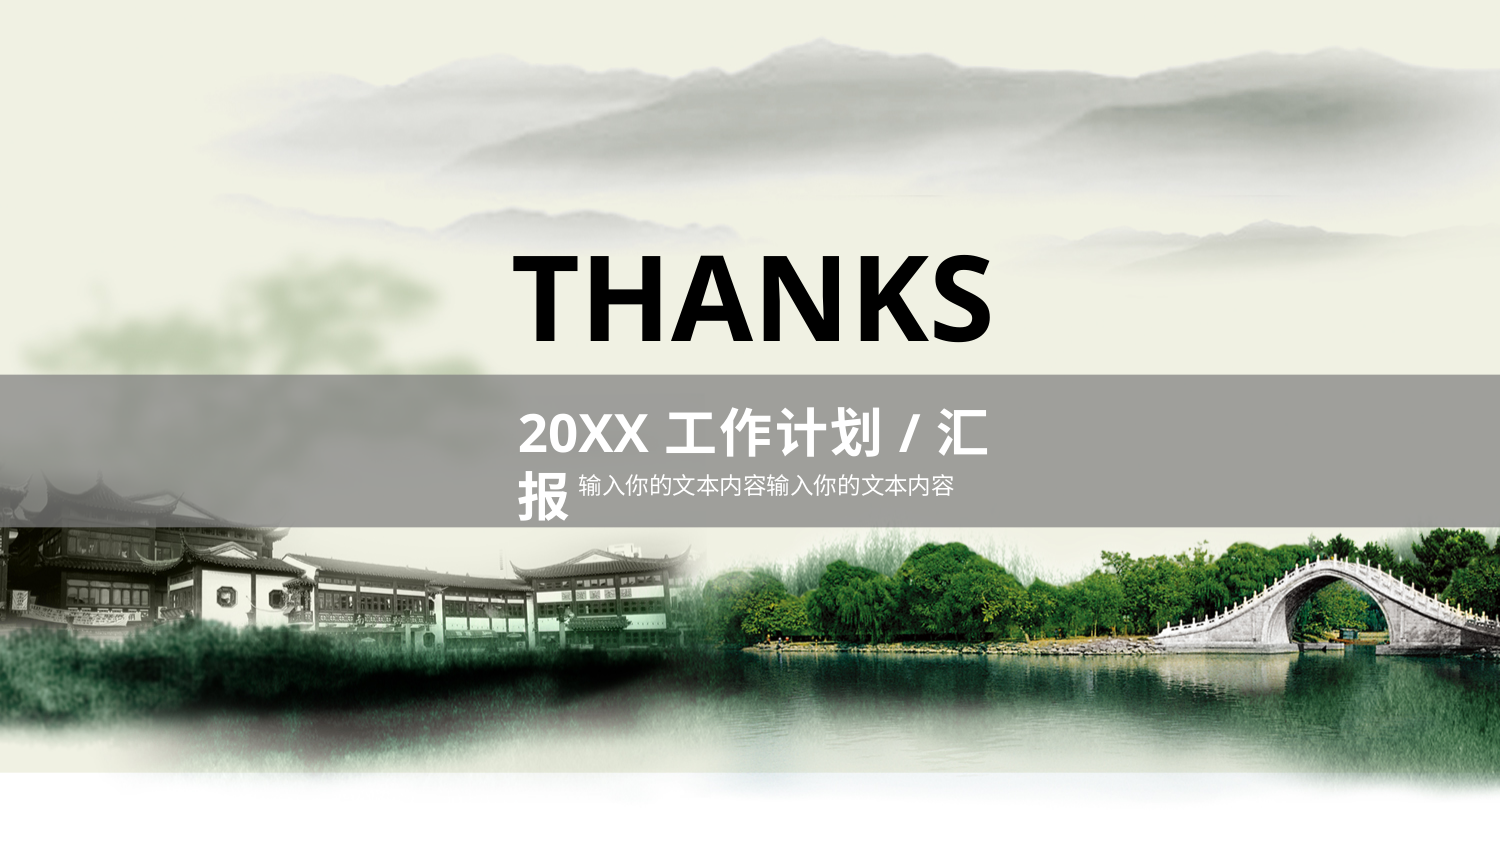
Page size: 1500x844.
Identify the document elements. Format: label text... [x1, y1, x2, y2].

text_box 20XX工作计划/汇报 [503, 392, 1004, 471]
text_box THANKS [497, 215, 1010, 373]
picture [0, 528, 1500, 844]
text_box [0, 374, 1500, 528]
picture [0, 0, 1500, 374]
text_box 输入你的文本内容输入你的文本内容 [564, 471, 970, 507]
